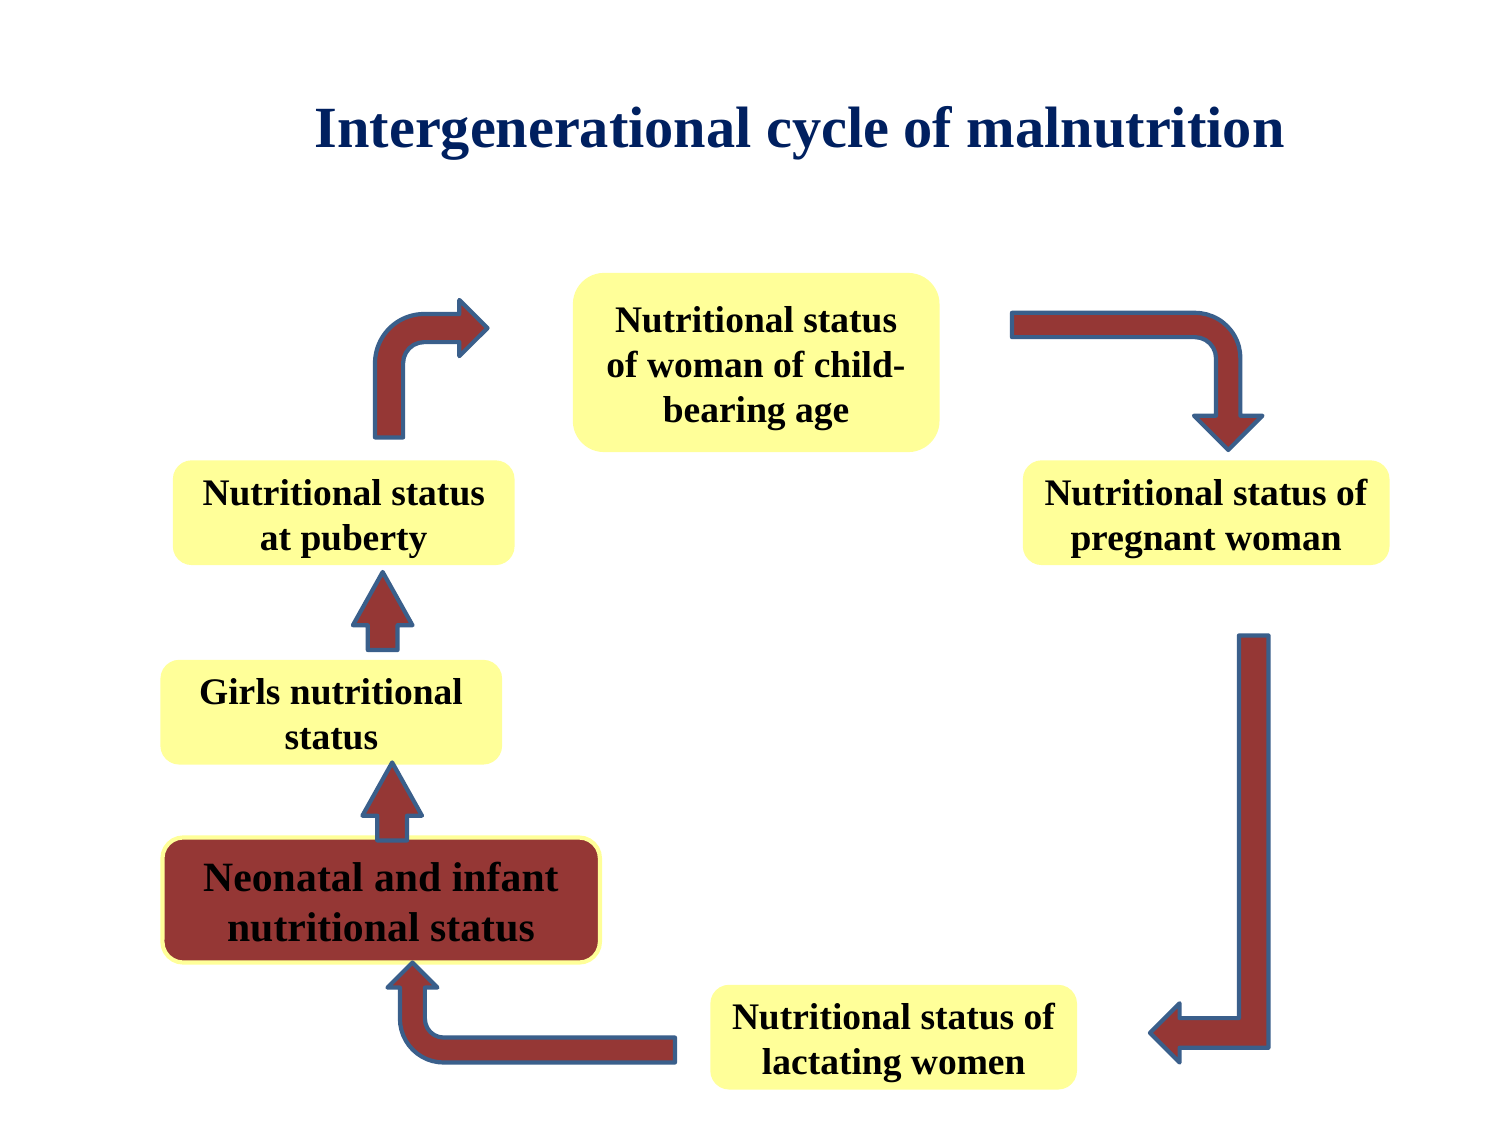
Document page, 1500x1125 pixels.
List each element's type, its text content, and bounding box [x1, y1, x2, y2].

text_box Nutritional status of pregnant woman [1022, 460, 1390, 566]
text_box [372, 298, 490, 440]
text_box [385, 960, 678, 1065]
text_box Nutritional status of lactating women [710, 984, 1078, 1090]
text_box Girls nutritional status [160, 659, 503, 765]
text_box Neonatal and infant nutritional status [160, 835, 603, 965]
text_box Nutritional status of woman of child- bearing age [572, 272, 940, 453]
text_box [1009, 310, 1265, 453]
text_box [351, 569, 415, 653]
text_box [1147, 633, 1271, 1065]
text_box [360, 760, 424, 843]
title Intergenerational cycle of malnutrition [125, 87, 1475, 230]
text_box Nutritional status at puberty [172, 460, 515, 566]
